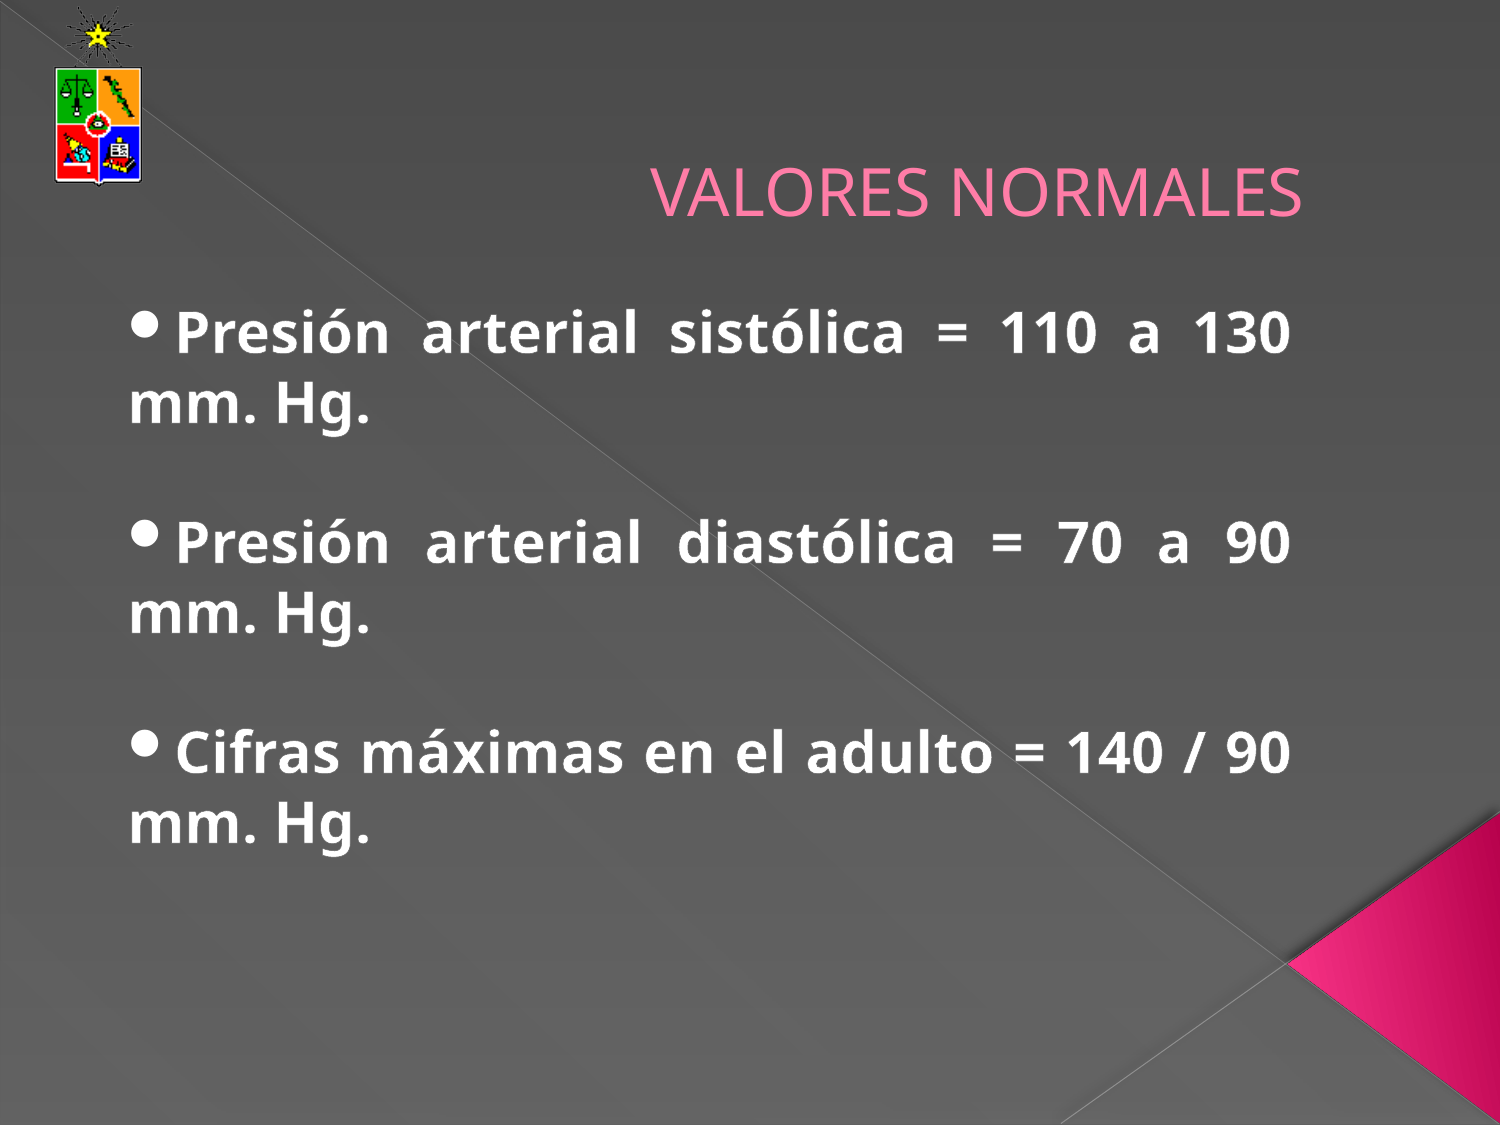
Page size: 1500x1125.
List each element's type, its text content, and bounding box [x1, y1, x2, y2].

title VALORES NORMALES [212, 125, 1338, 238]
picture [37, 0, 160, 193]
subtitle Presión arterial sistólica = 110 a 130 mm. Hg. Presión arterial diastólica = 70 a 90 mm. Hg. Cifras máximas en el adulto = 140 / 90 mm. Hg. [112, 287, 1313, 950]
